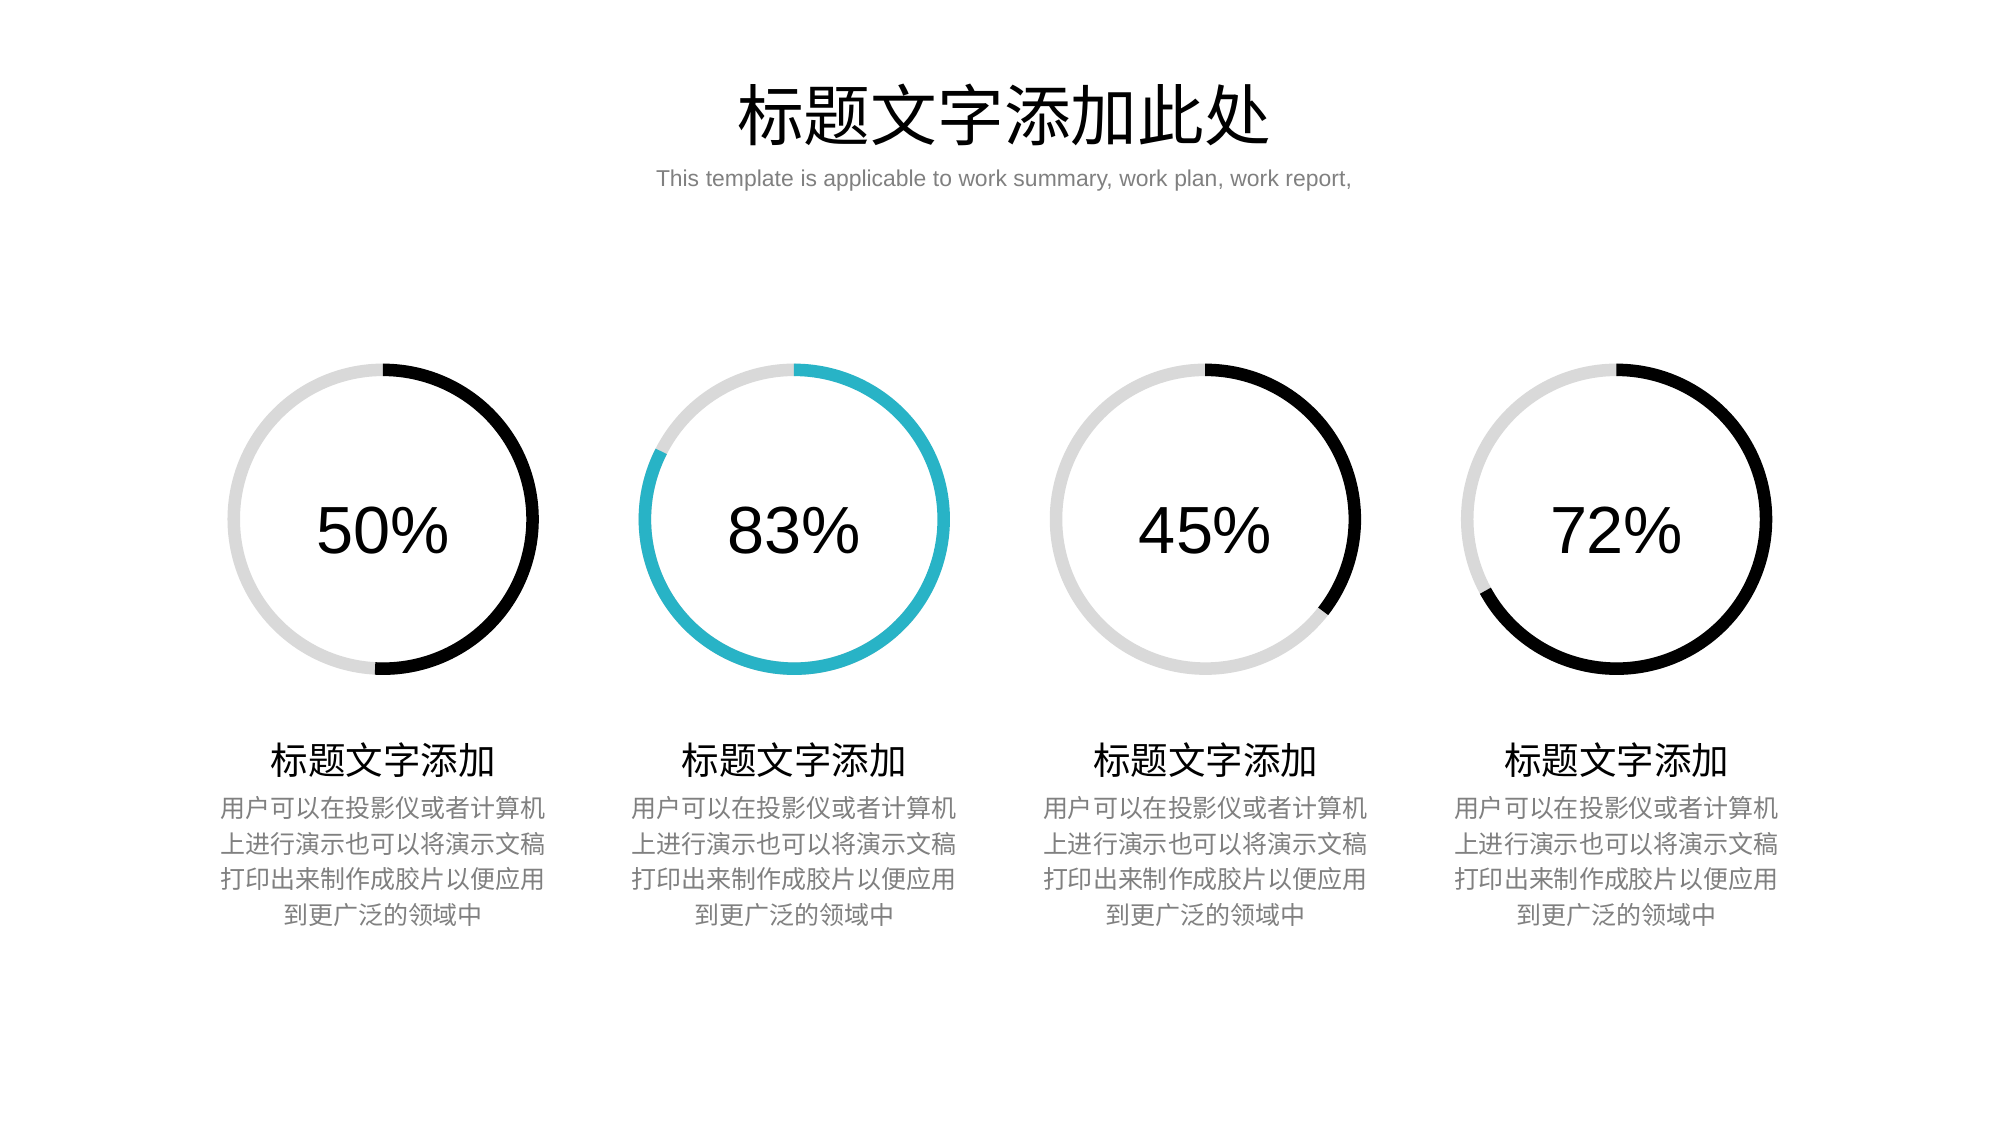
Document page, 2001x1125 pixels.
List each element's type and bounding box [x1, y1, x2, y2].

text_box [610, 720, 979, 940]
text_box [544, 66, 1464, 196]
text_box [1021, 720, 1390, 940]
text_box [644, 369, 944, 669]
text_box [1432, 720, 1801, 940]
text_box [199, 720, 568, 940]
text_box [233, 369, 533, 669]
text_box [1056, 369, 1355, 669]
text_box [1467, 369, 1767, 669]
